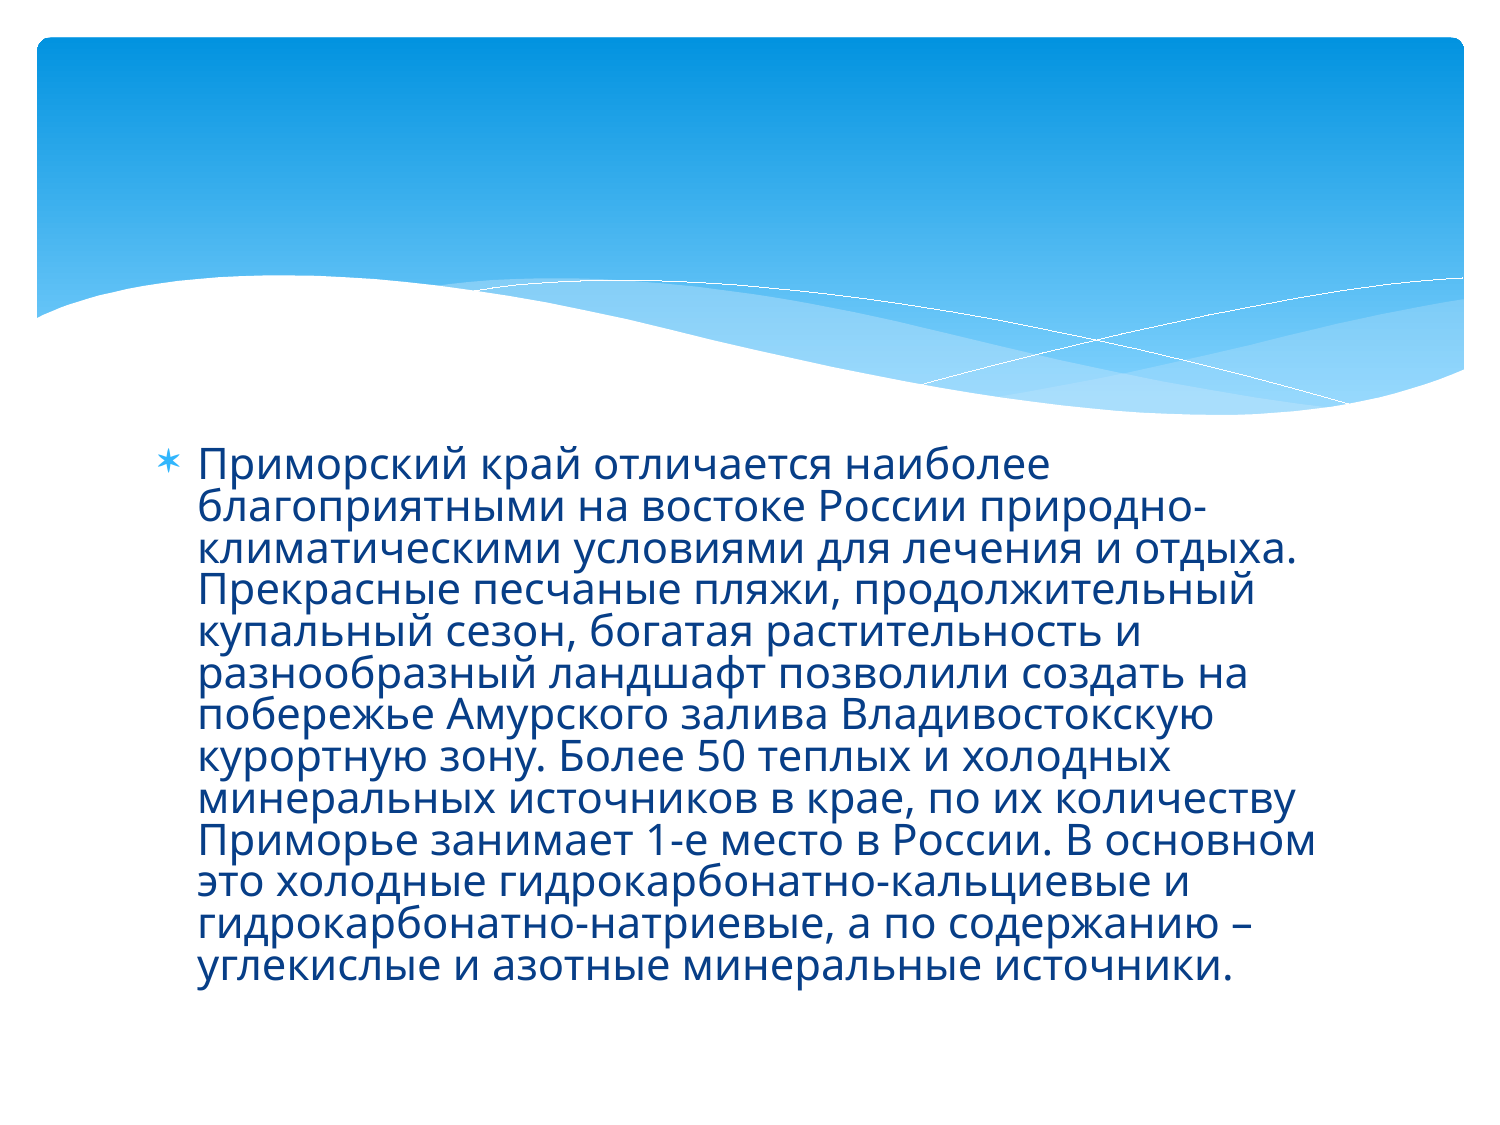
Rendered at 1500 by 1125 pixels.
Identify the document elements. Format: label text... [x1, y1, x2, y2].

list Приморский край отличается наиболее благоприятными на востоке России природно-климатическими условиями для лечения и отдыха. Прекрасные песчаные пляжи, продолжительный купальный сезон, богатая растительность и разнообразный ландшафт позволили создать на побережье Амурского залива Владивостокскую курортную зону. Более 50 теплых и холодных минеральных источников в крае, по их количеству Приморье занимает 1-е место в России. В основном это холодные гидрокарбонатно-кальциевые и гидрокарбонатно-натриевые, а по содержанию – углекислые и азотные минеральные источники. [143, 438, 1359, 1005]
